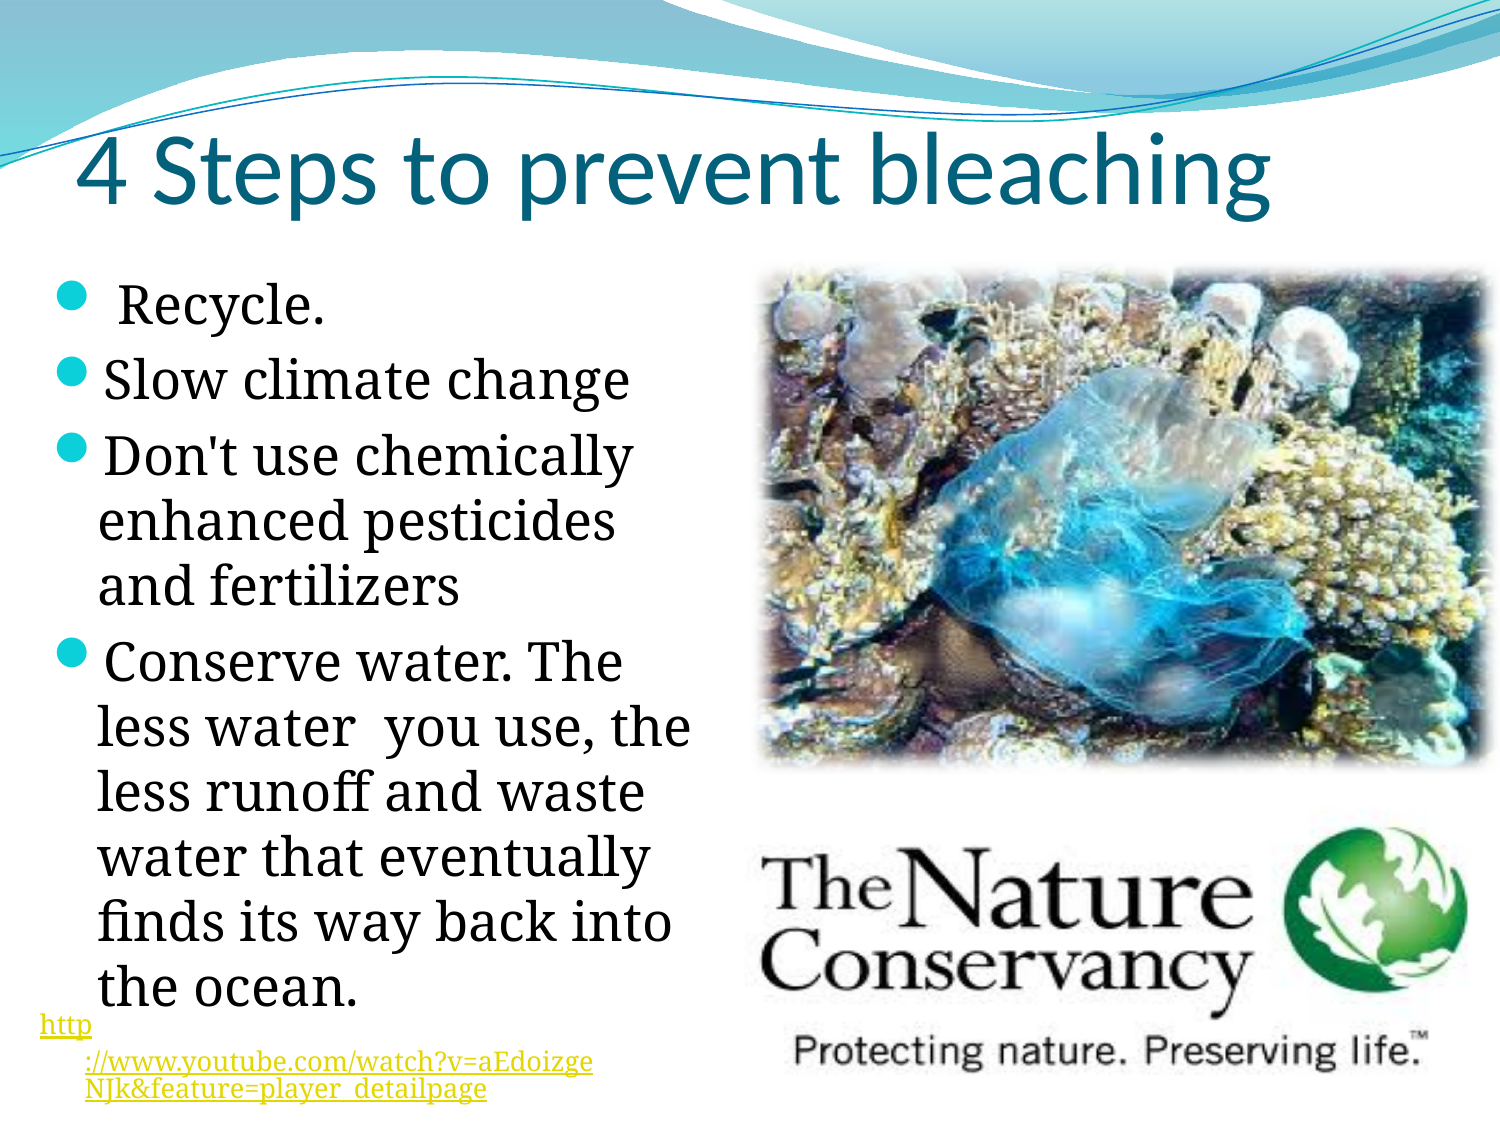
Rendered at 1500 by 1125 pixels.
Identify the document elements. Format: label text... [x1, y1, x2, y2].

picture [724, 260, 1500, 1125]
text_box http://www.youtube.com/watch?v=aEdoizgeNJk&feature=player_detailpage [24, 999, 625, 1100]
title 4 Steps to prevent bleaching [74, 37, 1426, 226]
list Recycle. Slow climate change Don't use chemically enhanced pesticides and fertilizers Conserve water. The less water you use, the less runoff and waste water that eventually finds its way back into the ocean. [37, 262, 726, 876]
